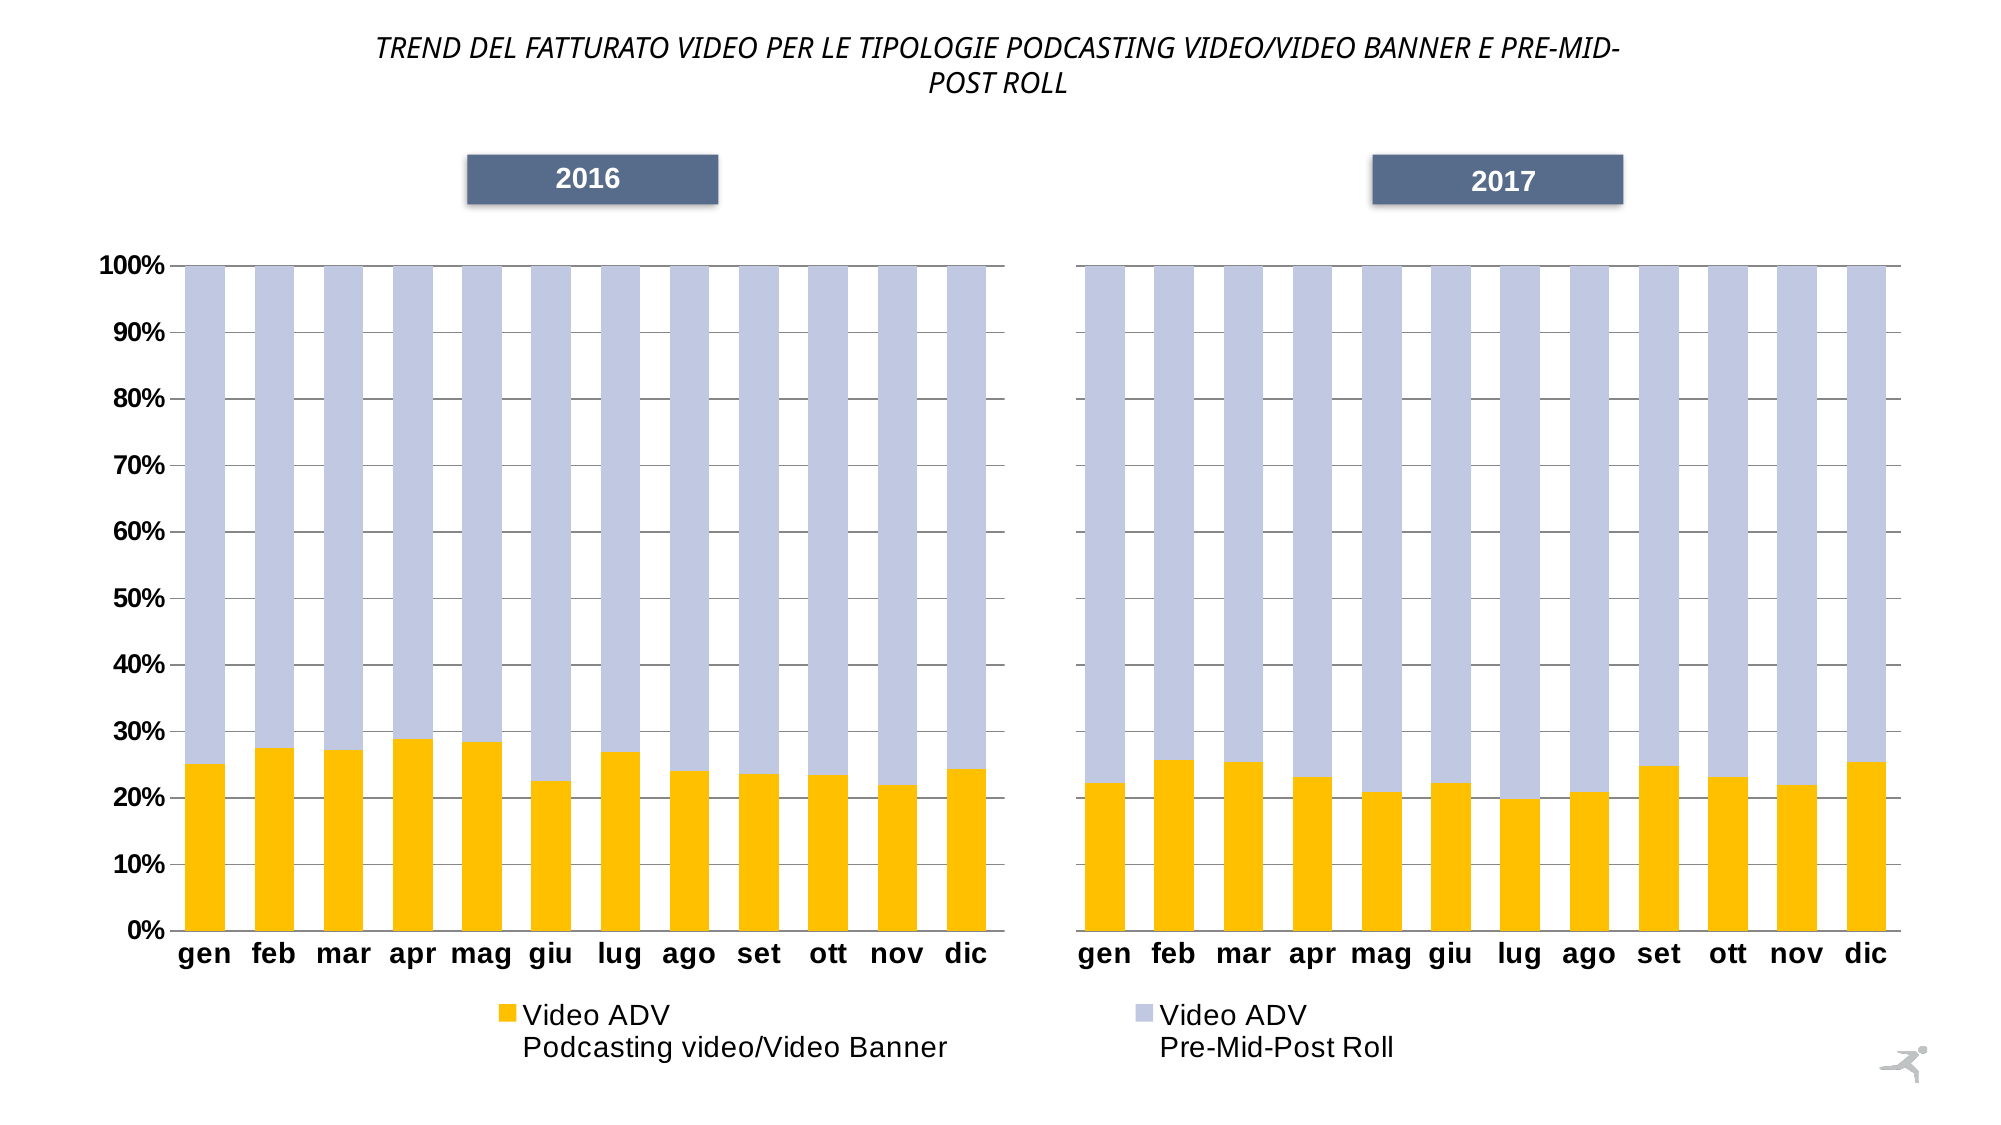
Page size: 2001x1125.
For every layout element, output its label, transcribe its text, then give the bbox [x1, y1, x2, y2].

subtitle Trend del fatturato VIDEO per le tipologie Podcasting video/Video Banner e Pre-Mid-Post Roll [344, 28, 1652, 101]
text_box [61, 152, 1939, 1076]
